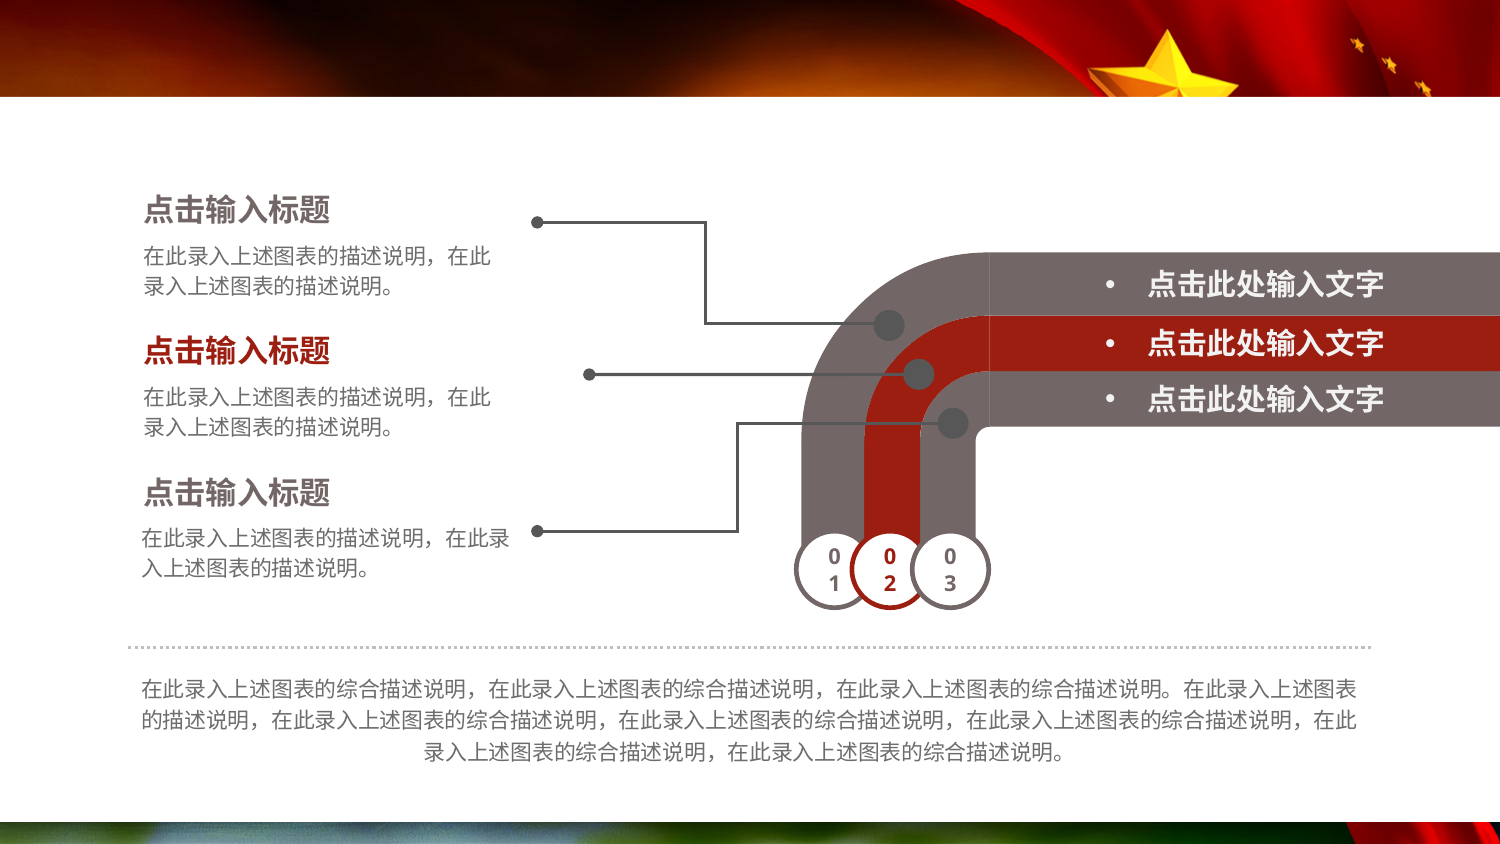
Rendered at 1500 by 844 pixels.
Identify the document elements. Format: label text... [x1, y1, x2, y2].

text_box 点击输入标题 [132, 467, 447, 515]
picture [0, 0, 1500, 96]
text_box 在此录入上述图表的描述说明，在此录入上述图表的描述说明。 [130, 515, 535, 587]
text_box 在此录入上述图表的描述说明，在此录入上述图表的描述说明。 [132, 233, 517, 305]
text_box 在此录入上述图表的综合描述说明，在此录入上述图表的综合描述说明，在此录入上述图表的综合描述说明。在此录入上述图表的描述说明，在此录入上述图表的综合描述说明，在此录入上述图表的综合描述说明，在此录入上述图表的综合描述说明，在此录入上述图表的综合描述说明，在此录入上述图表的综合描述说明。 [121, 664, 1379, 771]
text_box 03 [911, 570, 990, 609]
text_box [537, 423, 938, 532]
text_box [537, 222, 874, 324]
text_box 01 [795, 548, 862, 609]
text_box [801, 252, 1500, 570]
text_box 在此录入上述图表的描述说明，在此录入上述图表的描述说明。 [132, 374, 517, 446]
text_box 点击输入标题 [132, 326, 447, 374]
picture [0, 822, 1500, 844]
text_box 点击输入标题 [132, 184, 447, 233]
text_box 02 [850, 570, 920, 609]
